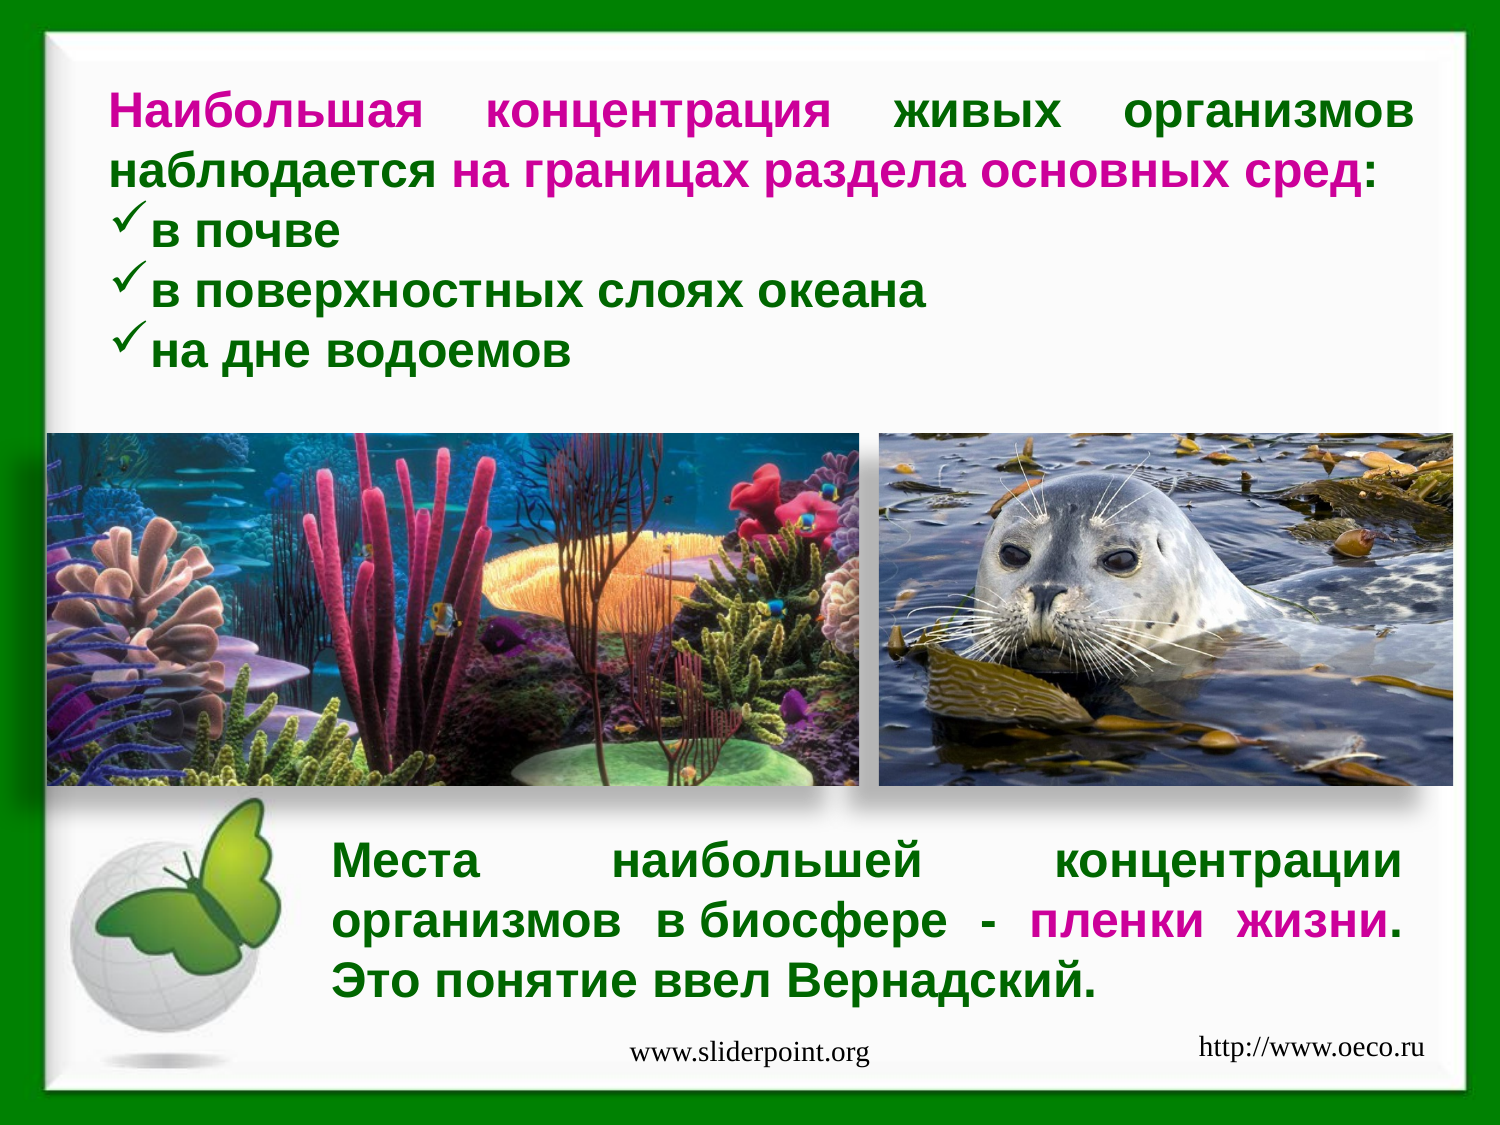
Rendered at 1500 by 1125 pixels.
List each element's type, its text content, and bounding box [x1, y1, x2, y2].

footer www.sliderpoint.org [512, 1024, 988, 1101]
text_box Наибольшая концентрация живых организмов наблюдается на границах раздела основных сред: в почве в поверхностных слоях океана на дне водоемов [93, 70, 1430, 385]
text_box http://www.oeco.ru [1184, 1019, 1441, 1070]
picture [0, 0, 1500, 1125]
text_box Места наибольшей концентрации организмов в биосфере - пленки жизни. Это понятие ввел Вернадский. [316, 820, 1418, 1015]
